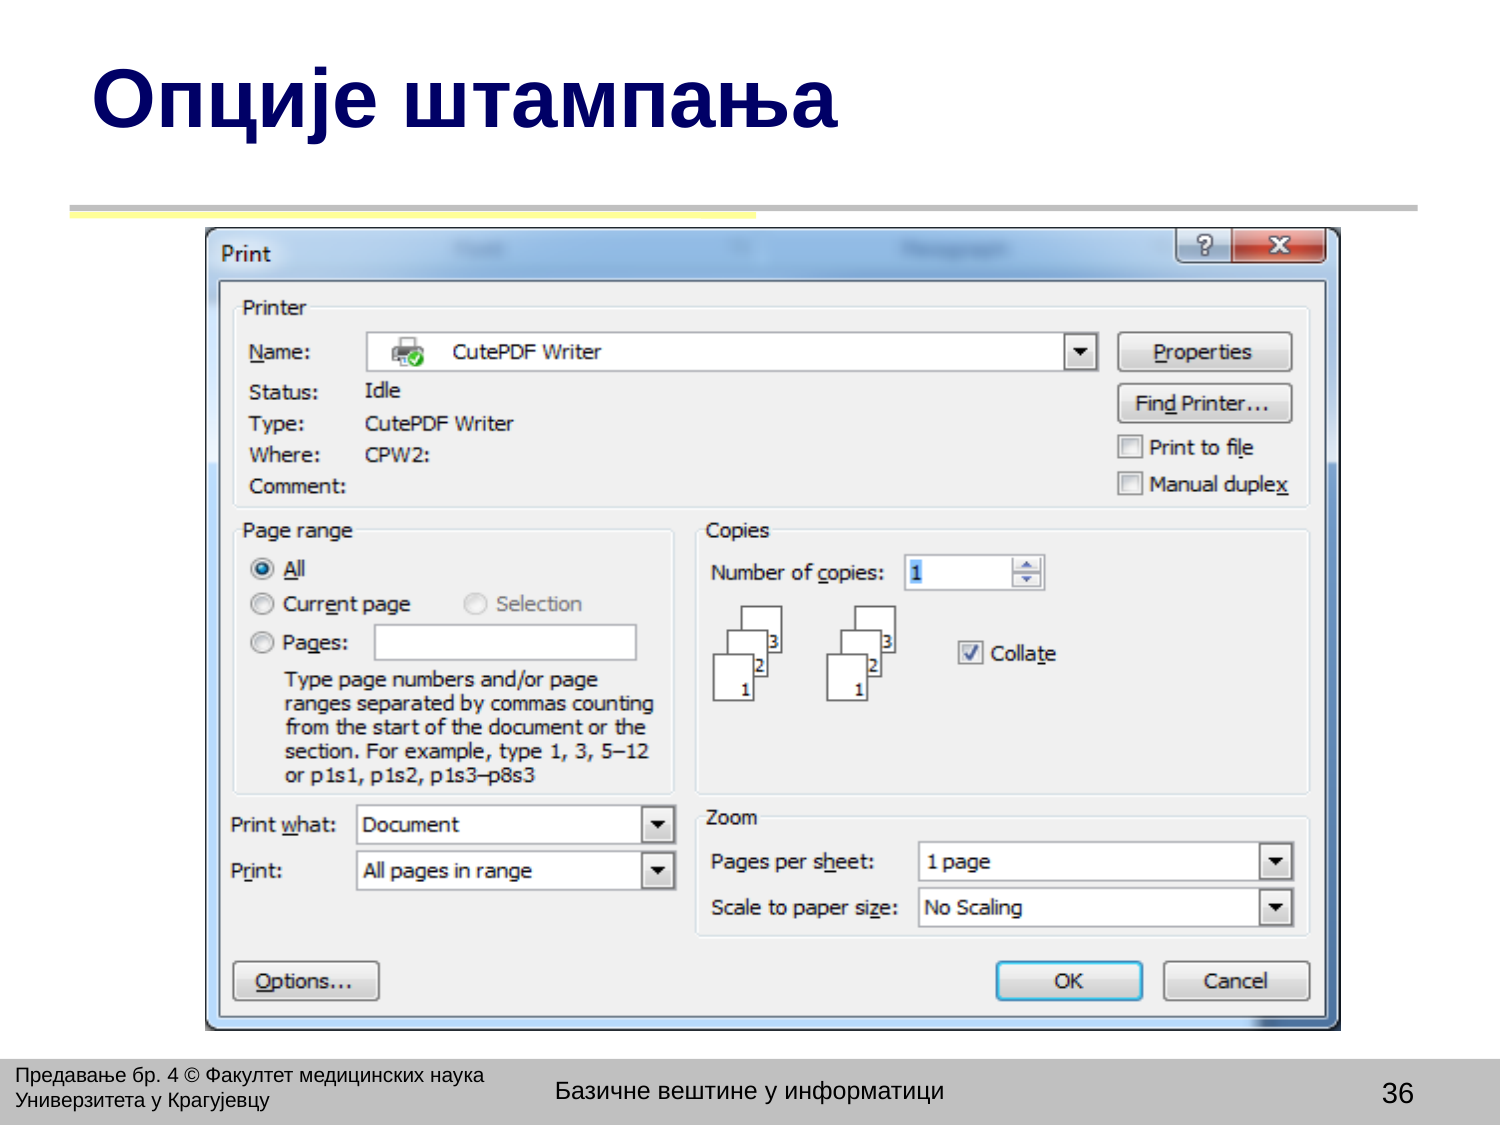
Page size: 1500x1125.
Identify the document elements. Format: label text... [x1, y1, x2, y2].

slide_number Предавање бр. 4 © Факултет медицинских наука Универзитета у Крагујевцу [0, 1053, 617, 1108]
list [205, 227, 1341, 1031]
footer Базичне вештине у информатици [512, 1066, 988, 1125]
title Опције штампања [76, 0, 1428, 188]
slide_number 36 [1079, 1066, 1430, 1125]
